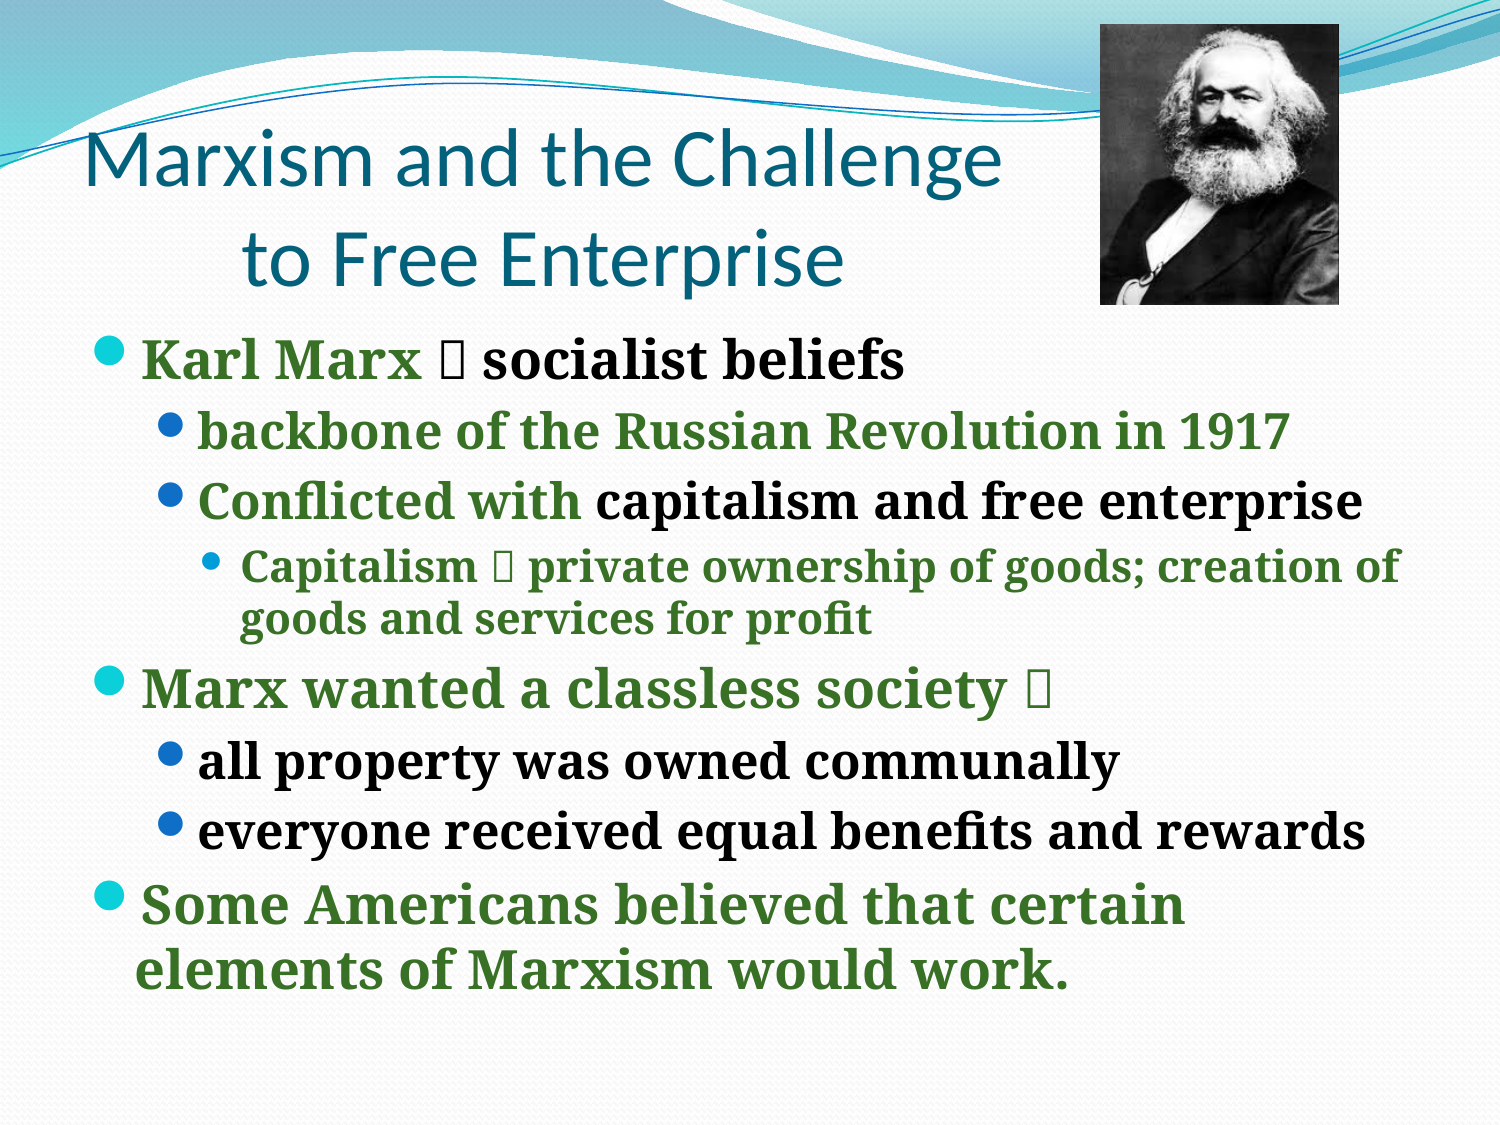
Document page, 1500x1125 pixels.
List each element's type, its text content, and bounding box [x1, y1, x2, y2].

picture [1099, 24, 1339, 305]
title Marxism and the Challenge to Free Enterprise [74, 115, 1013, 304]
list Karl Marx  socialist beliefs backbone of the Russian Revolution in 1917 Conflicted with capitalism and free enterprise Capitalism  private ownership of goods; creation of goods and services for profit Marx wanted a classless society  all property was owned communally everyone received equal benefits and rewards Some Americans believed that certain elements of Marxism would work. [74, 317, 1426, 1038]
